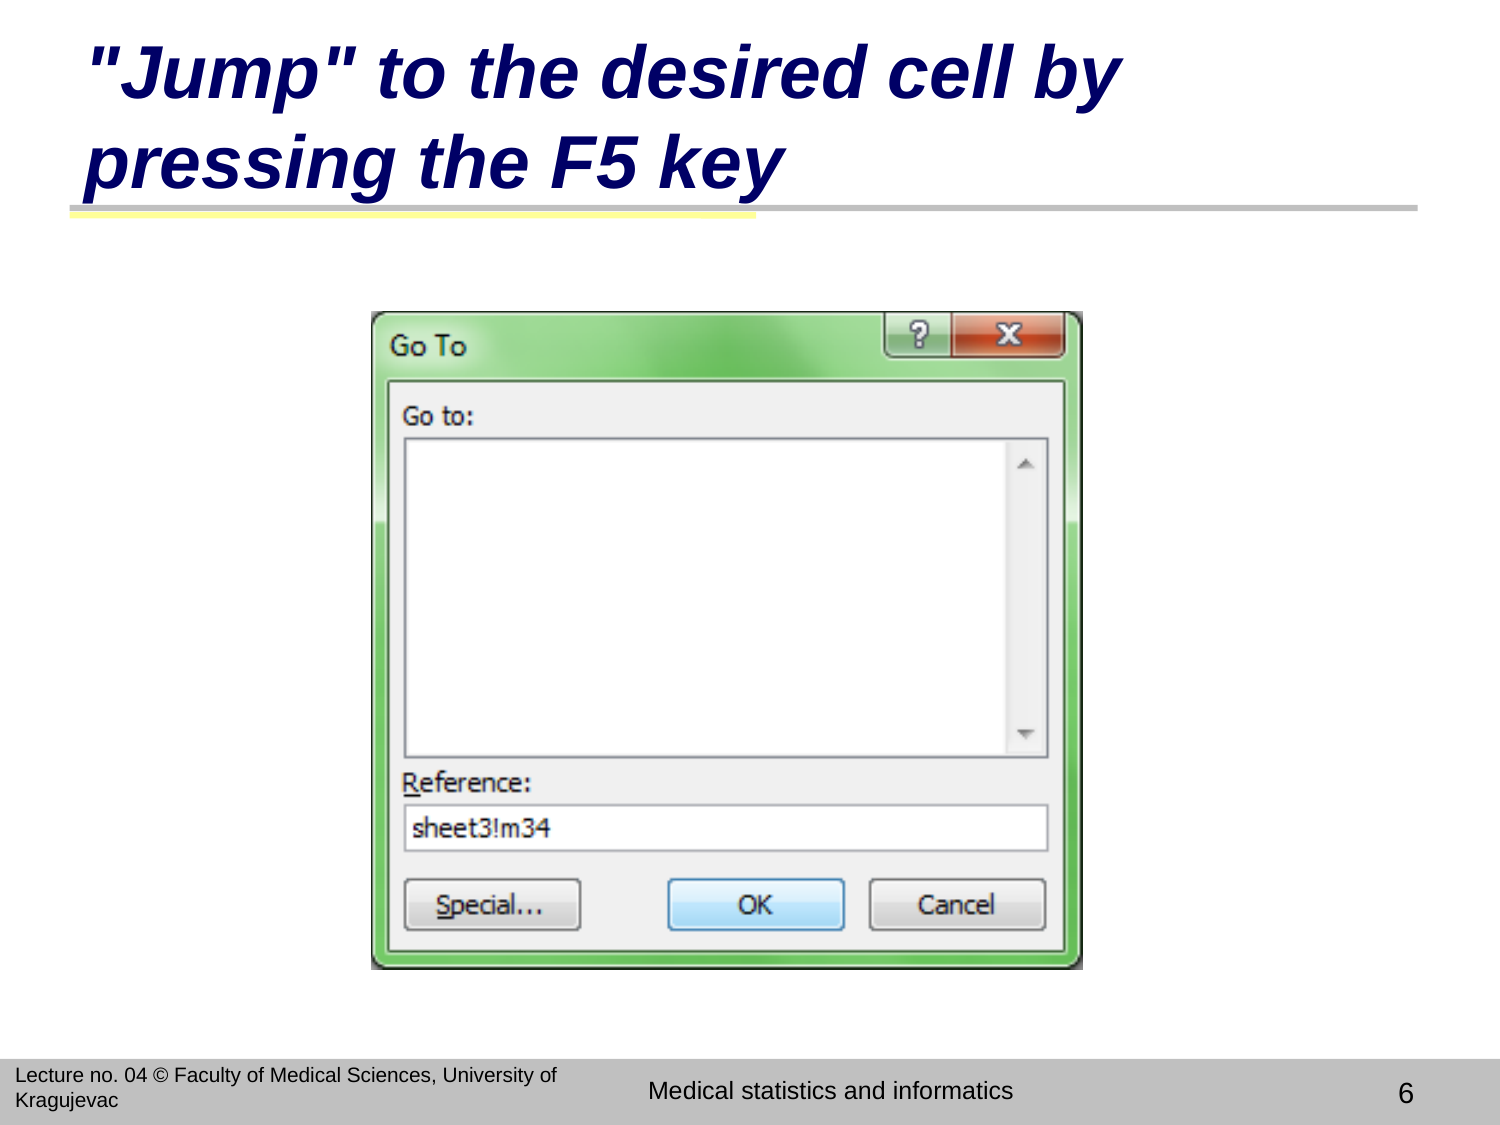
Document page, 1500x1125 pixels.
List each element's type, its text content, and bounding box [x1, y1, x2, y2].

title "Jump" to the desired cell by pressing the F5 key [69, 19, 1426, 208]
slide_number Lecture no. 04 © Faculty of Medical Sciences, University of Kragujevac [0, 1053, 619, 1108]
picture [371, 311, 1083, 970]
footer Medical statistics and informatics [512, 1066, 1151, 1125]
slide_number 6 [1166, 1066, 1430, 1125]
